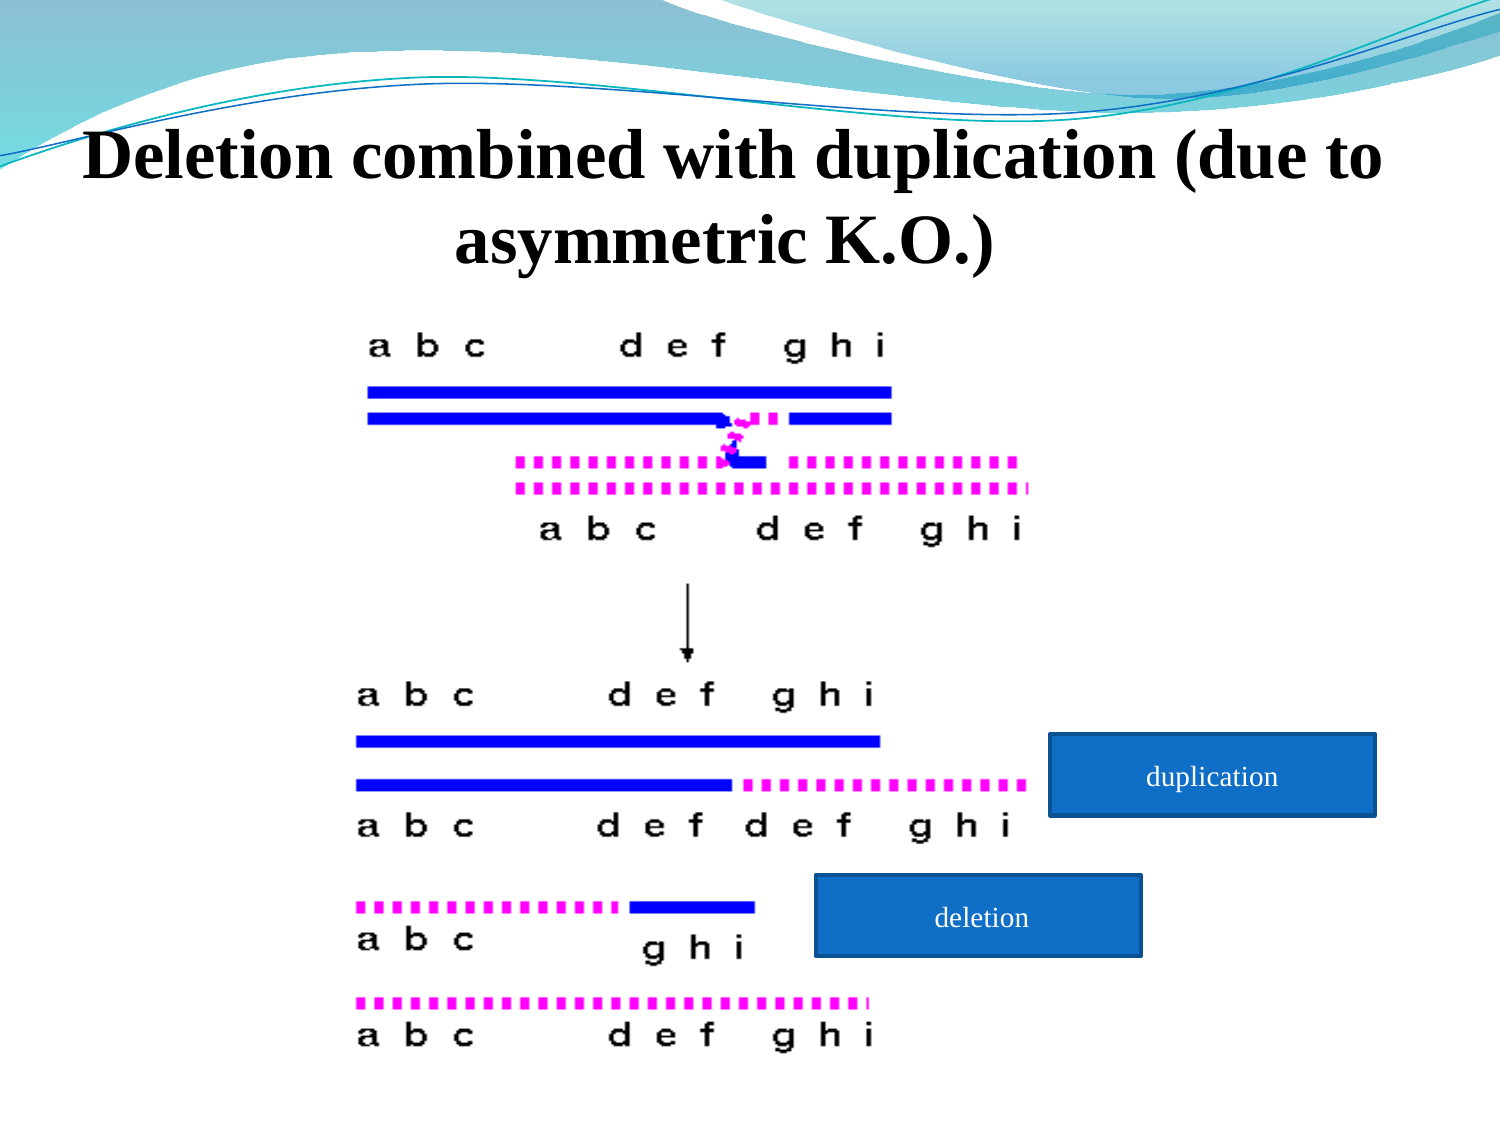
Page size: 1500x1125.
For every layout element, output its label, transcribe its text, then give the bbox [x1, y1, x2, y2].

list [349, 324, 1038, 1057]
text_box deletion [1044, 873, 1143, 958]
title Deletion combined with duplication (due to asymmetric K.O.) [49, 99, 1401, 279]
text_box duplication [1048, 732, 1377, 818]
